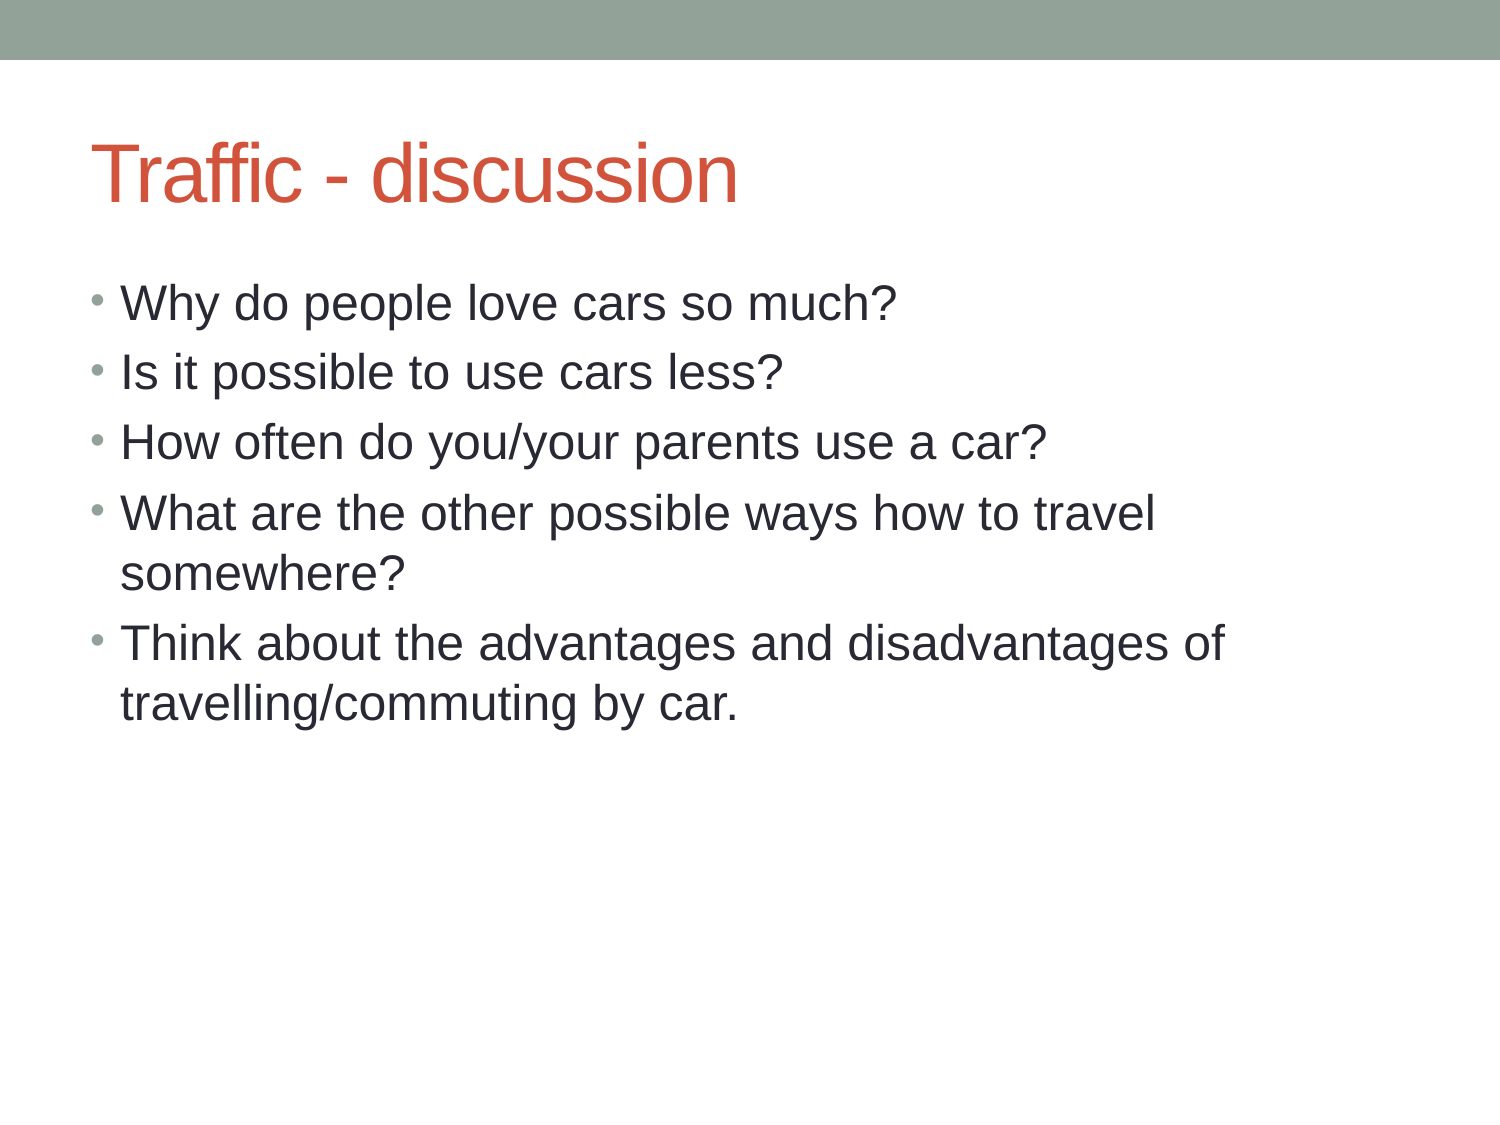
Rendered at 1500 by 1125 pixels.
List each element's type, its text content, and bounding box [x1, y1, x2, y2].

title Traffic - discussion [75, 87, 1425, 250]
list Why do people love cars so much? Is it possible to use cars less? How often do you/your parents use a car? What are the other possible ways how to travel somewhere? Think about the advantages and disadvantages of travelling/commuting by car. [75, 262, 1425, 1063]
